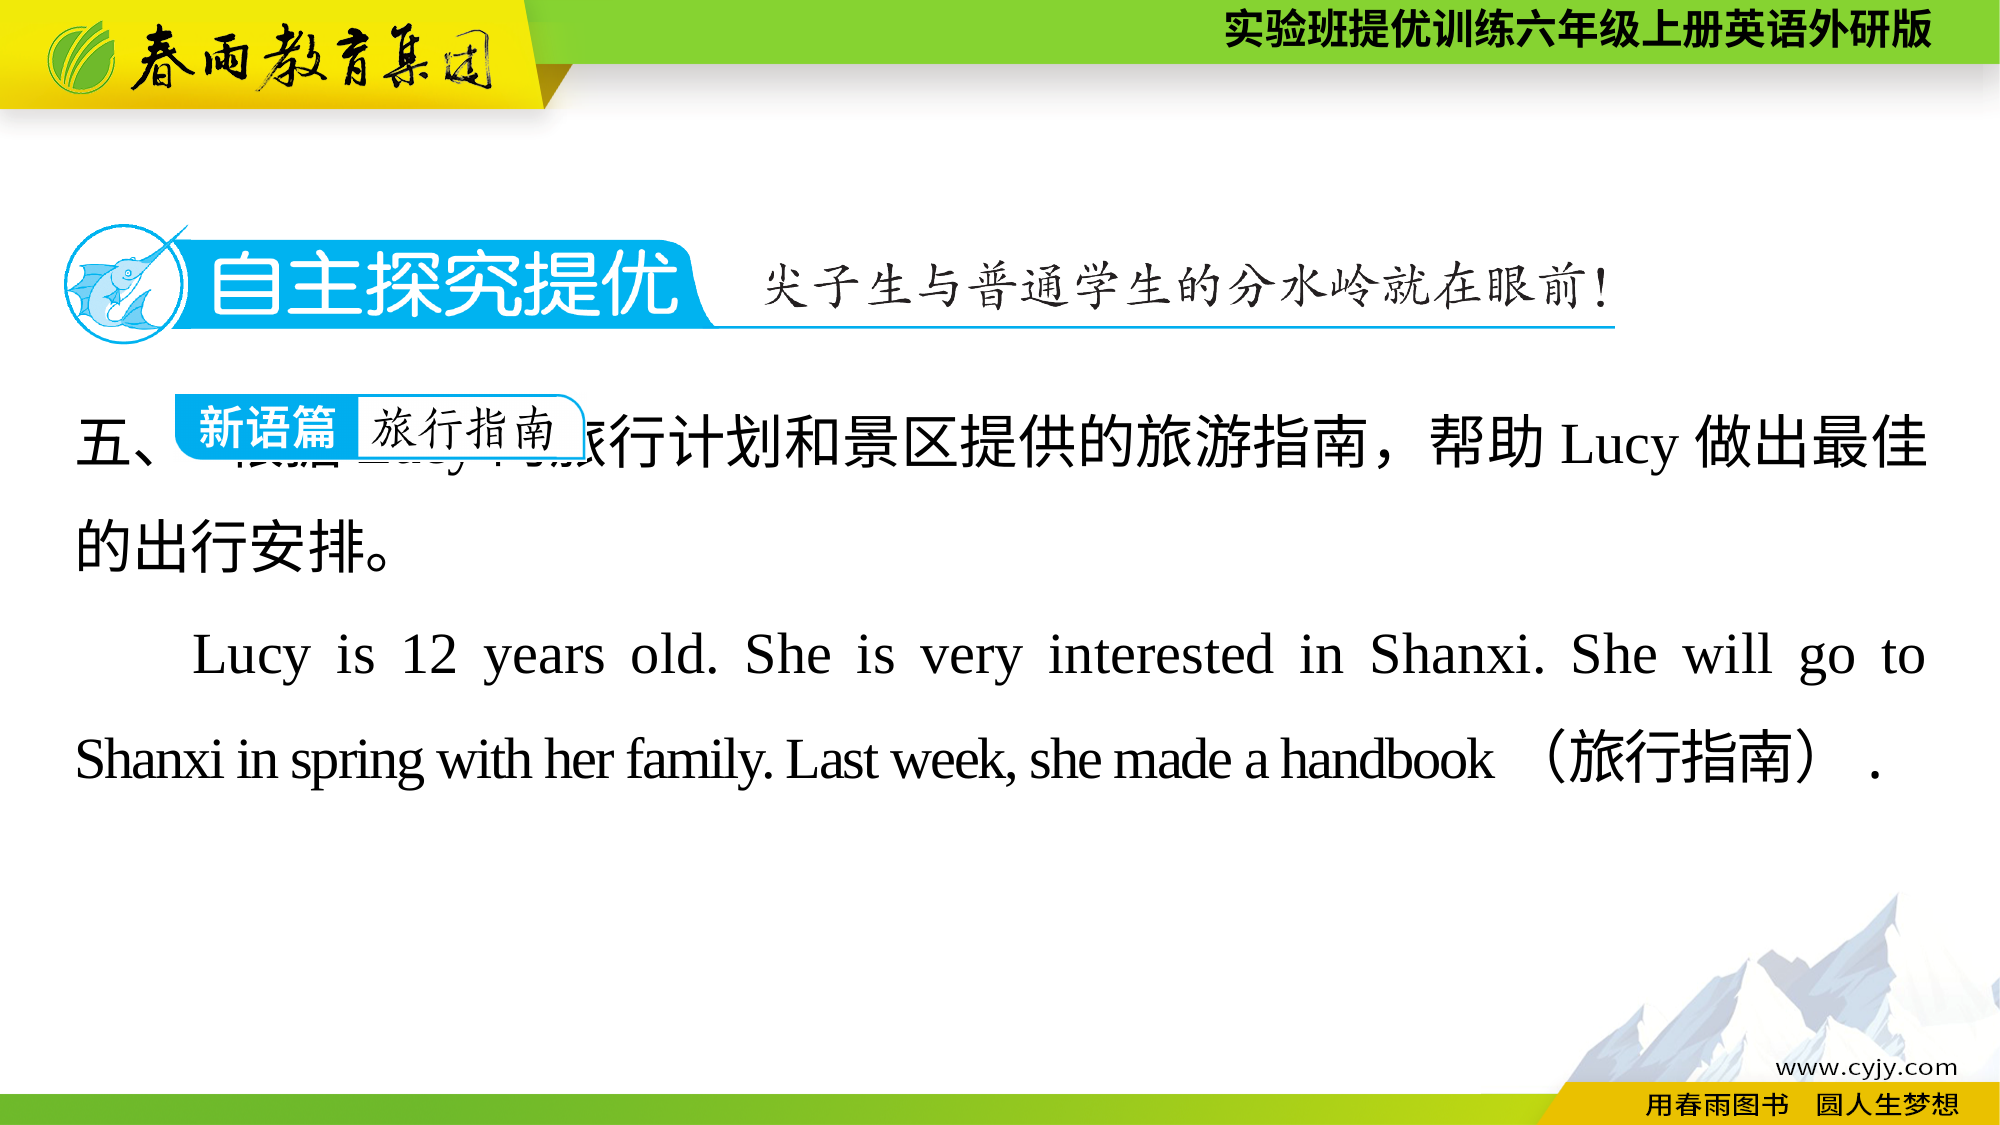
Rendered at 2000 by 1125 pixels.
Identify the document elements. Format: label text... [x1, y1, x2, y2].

list 五、 根据Lucy的旅行计划和景区提供的旅游指南，帮助Lucy做出最佳的出行安排。 Lucy is 12 years old. She is very interested in Shanxi. She will go to Shanxi in spring with her family. Last week, she made a handbook（旅行指南）. [59, 363, 1944, 790]
picture [0, 0, 2000, 1125]
